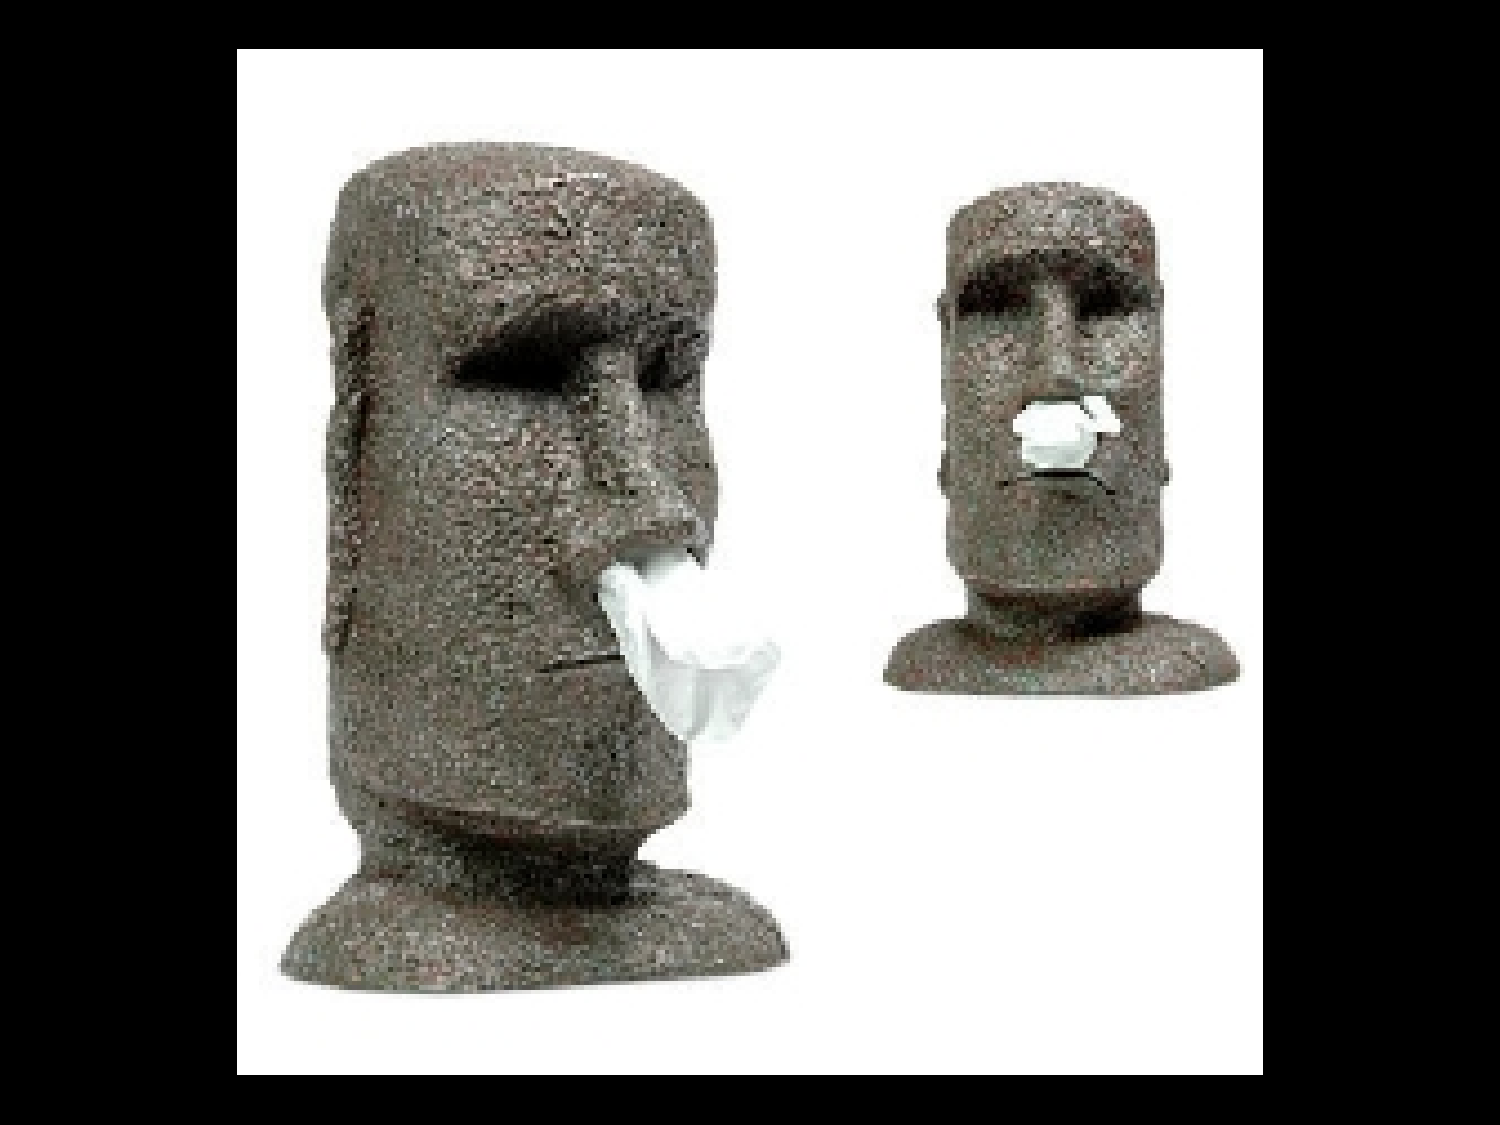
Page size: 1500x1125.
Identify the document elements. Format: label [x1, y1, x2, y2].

picture [237, 49, 1263, 1076]
